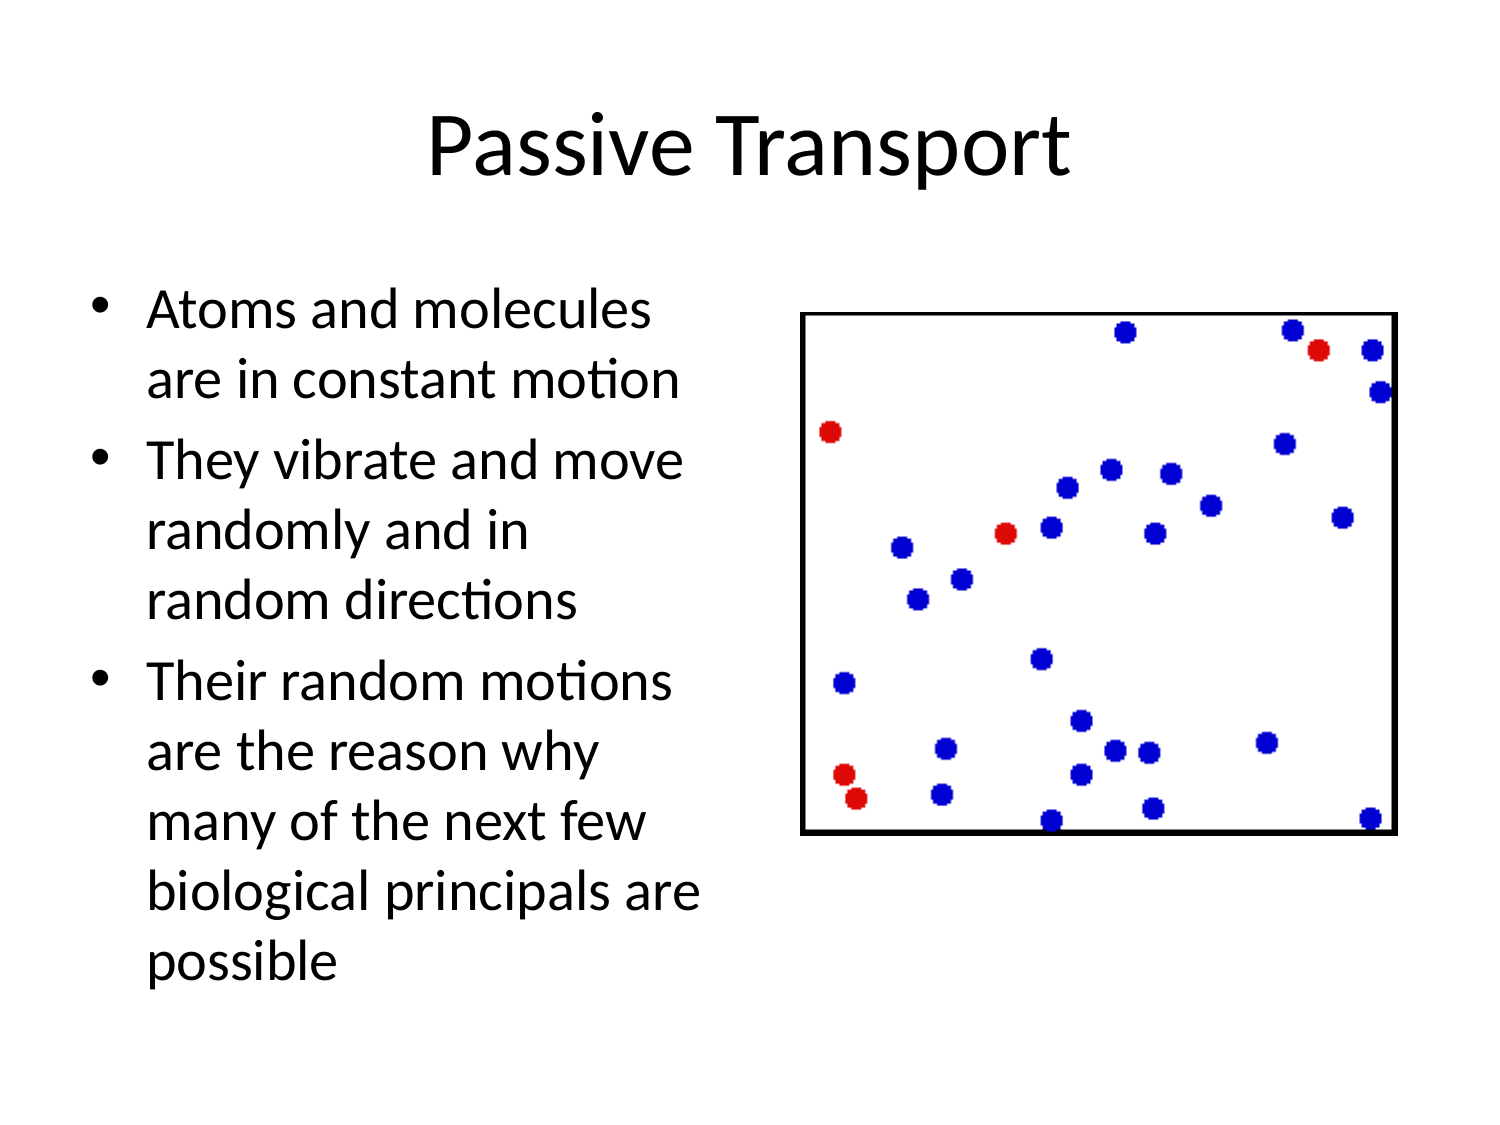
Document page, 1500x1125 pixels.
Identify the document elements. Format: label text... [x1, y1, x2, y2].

picture [799, 312, 1398, 837]
title Passive Transport [75, 45, 1425, 233]
list Atoms and molecules are in constant motion They vibrate and move randomly and in random directions Their random motions are the reason why many of the next few biological principals are possible [75, 262, 738, 1005]
